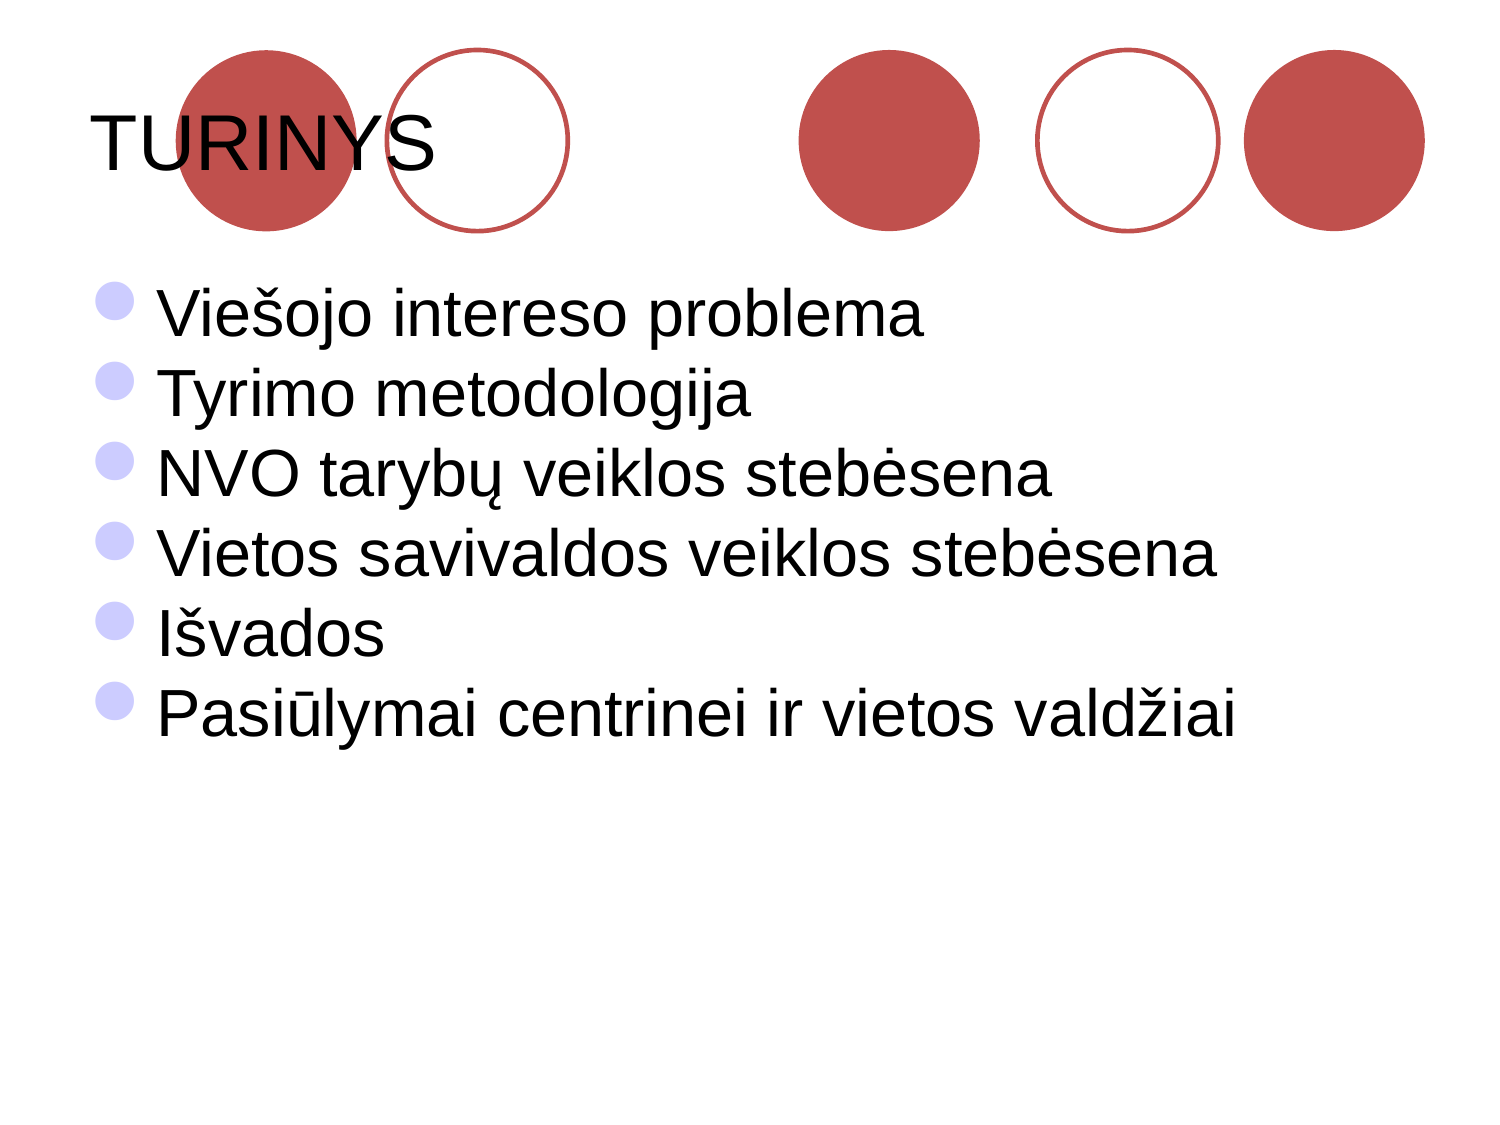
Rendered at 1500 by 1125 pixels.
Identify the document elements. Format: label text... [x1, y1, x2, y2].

text_box Viešojo intereso problema Tyrimo metodologija NVO tarybų veiklos stebėsena Vietos savivaldos veiklos stebėsena Išvados Pasiūlymai centrinei ir vietos valdžiai [75, 262, 1425, 1006]
text_box TURINYS [75, 45, 1425, 233]
